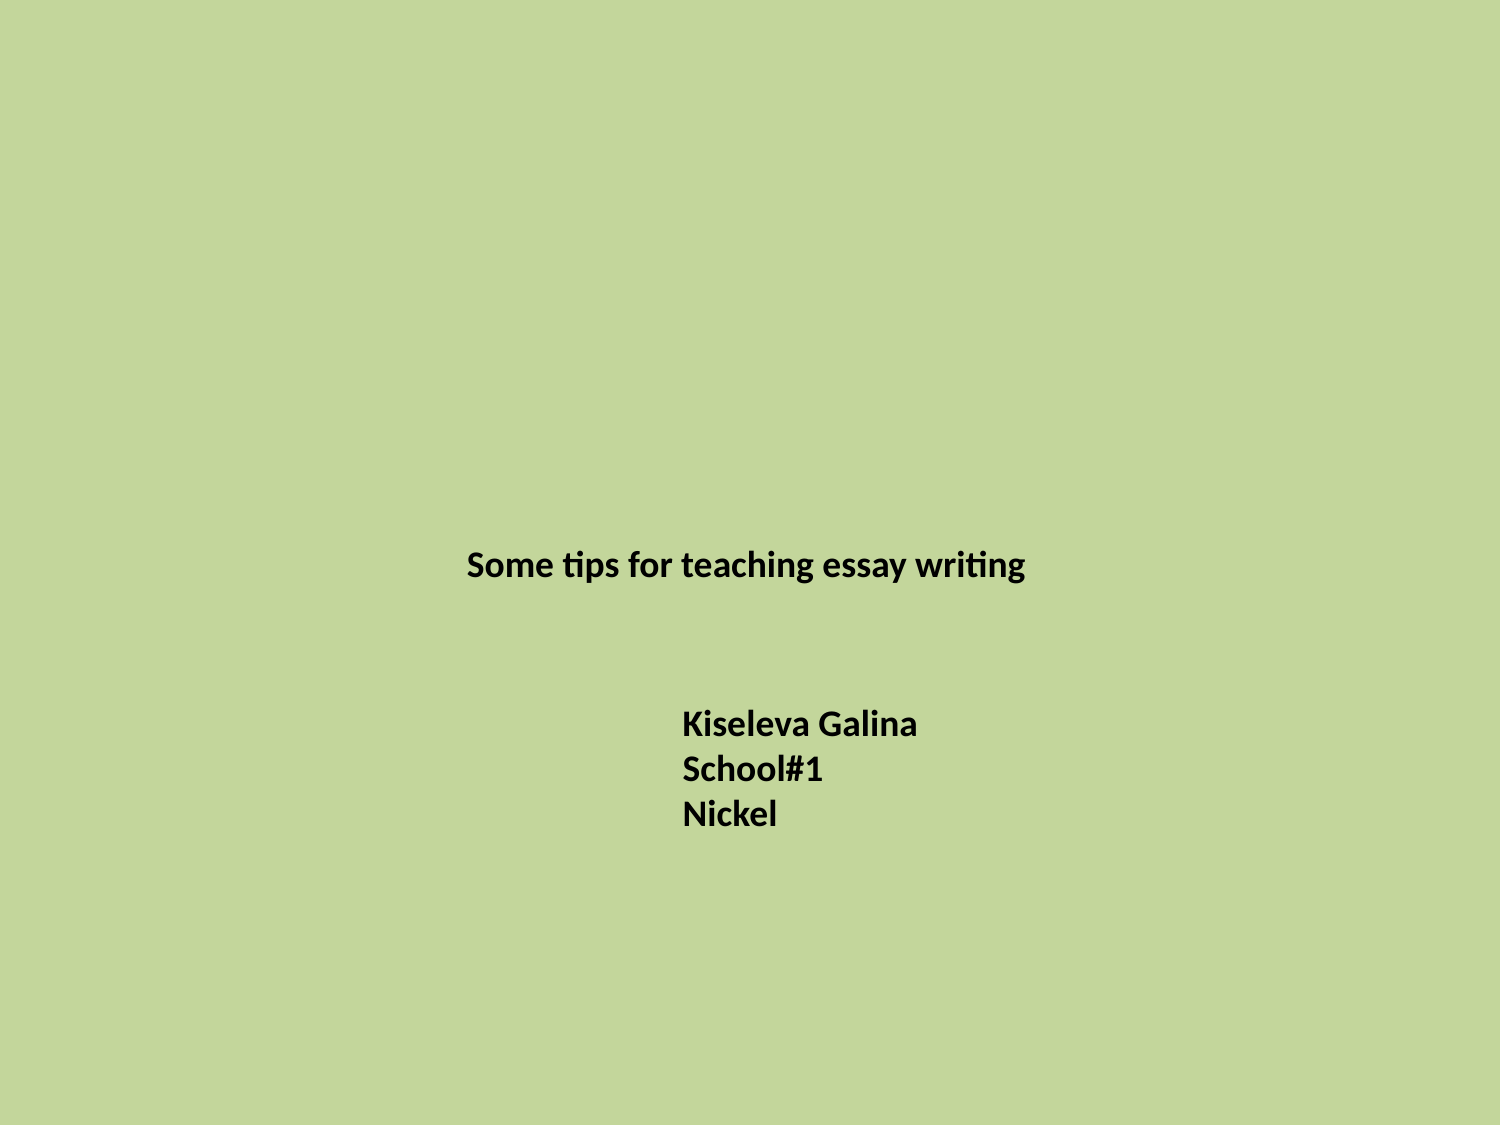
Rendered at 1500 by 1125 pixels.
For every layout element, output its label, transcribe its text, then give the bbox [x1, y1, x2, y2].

text_box Kiseleva Galina School#1 Nickel [667, 691, 1043, 842]
text_box Some tips for teaching essay writing [452, 532, 1042, 592]
